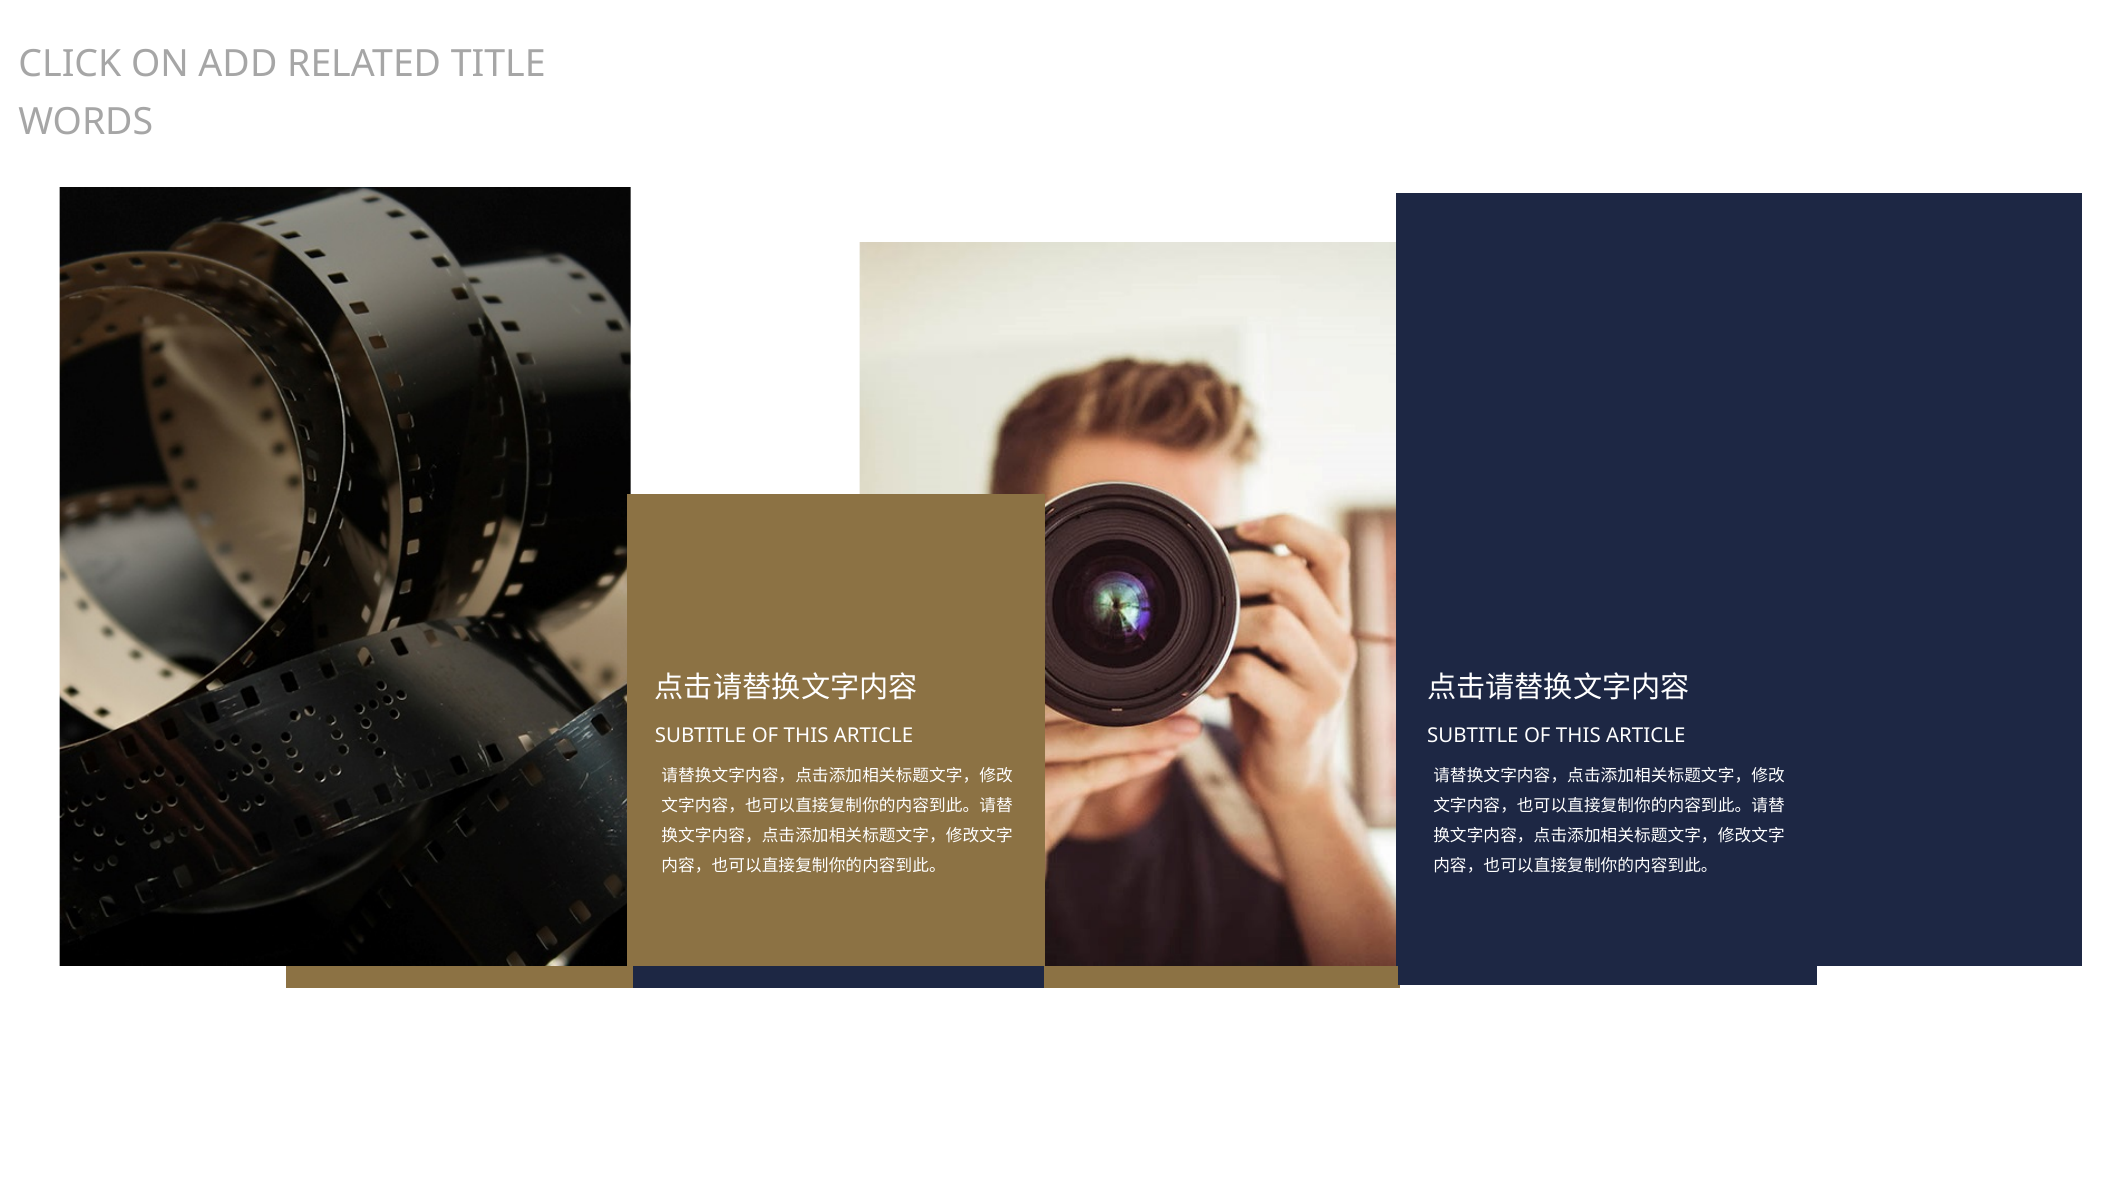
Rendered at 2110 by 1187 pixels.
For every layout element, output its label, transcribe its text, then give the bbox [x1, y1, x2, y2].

text_box [58, 186, 632, 967]
text_box 请替换文字内容，点击添加相关标题文字，修改文字内容，也可以直接复制你的内容到此。请替换文字内容，点击添加相关标题文字，修改文字内容，也可以直接复制你的内容到此。 [661, 754, 1019, 872]
text_box [1396, 193, 2083, 966]
text_box 点击请替换文字内容 [1427, 662, 1709, 709]
text_box [1398, 965, 1818, 986]
text_box [859, 241, 1396, 965]
text_box [286, 965, 633, 988]
text_box [633, 966, 1044, 988]
text_box [1044, 965, 1400, 988]
text_box SUBTITLE OF THIS ARTICLE [1427, 719, 1776, 749]
text_box SUBTITLE OF THIS ARTICLE [654, 719, 1004, 749]
text_box 点击请替换文字内容 [654, 662, 937, 709]
text_box [626, 494, 1046, 966]
text_box 请替换文字内容，点击添加相关标题文字，修改文字内容，也可以直接复制你的内容到此。请替换文字内容，点击添加相关标题文字，修改文字内容，也可以直接复制你的内容到此。 [1433, 754, 1791, 872]
text_box CLICK ON ADD RELATED TITLE WORDS [3, 18, 595, 150]
